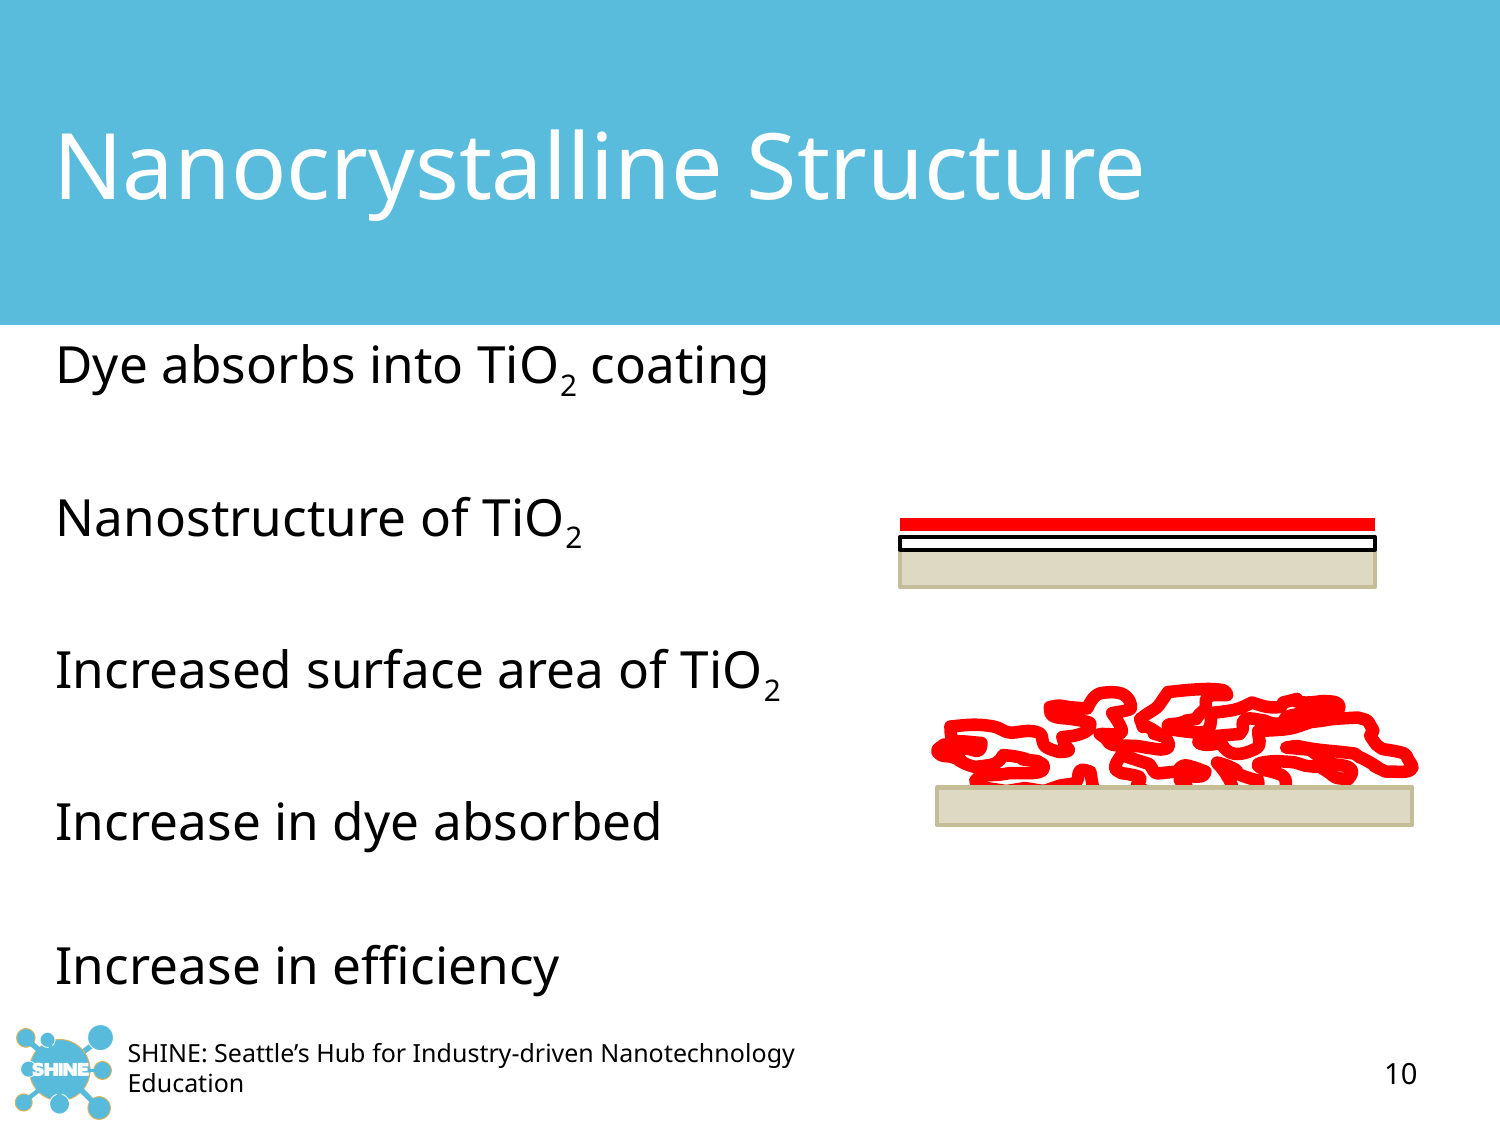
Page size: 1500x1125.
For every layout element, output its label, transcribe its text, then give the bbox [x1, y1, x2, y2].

title Nanocrystalline Structure [0, 0, 1500, 324]
slide_number SHINE: Seattle’s Hub for Industry-driven Nanotechnology Education [119, 1037, 913, 1098]
text_box [935, 785, 1414, 827]
text_box [935, 686, 1415, 785]
text_box 10 [1369, 1040, 1445, 1100]
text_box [899, 524, 1376, 588]
picture [12, 1024, 116, 1120]
list Dye absorbs into TiO2 coating Nanostructure of TiO2 Increased surface area of TiO2 Increase in dye absorbed Increase in efficiency [0, 324, 1500, 1005]
